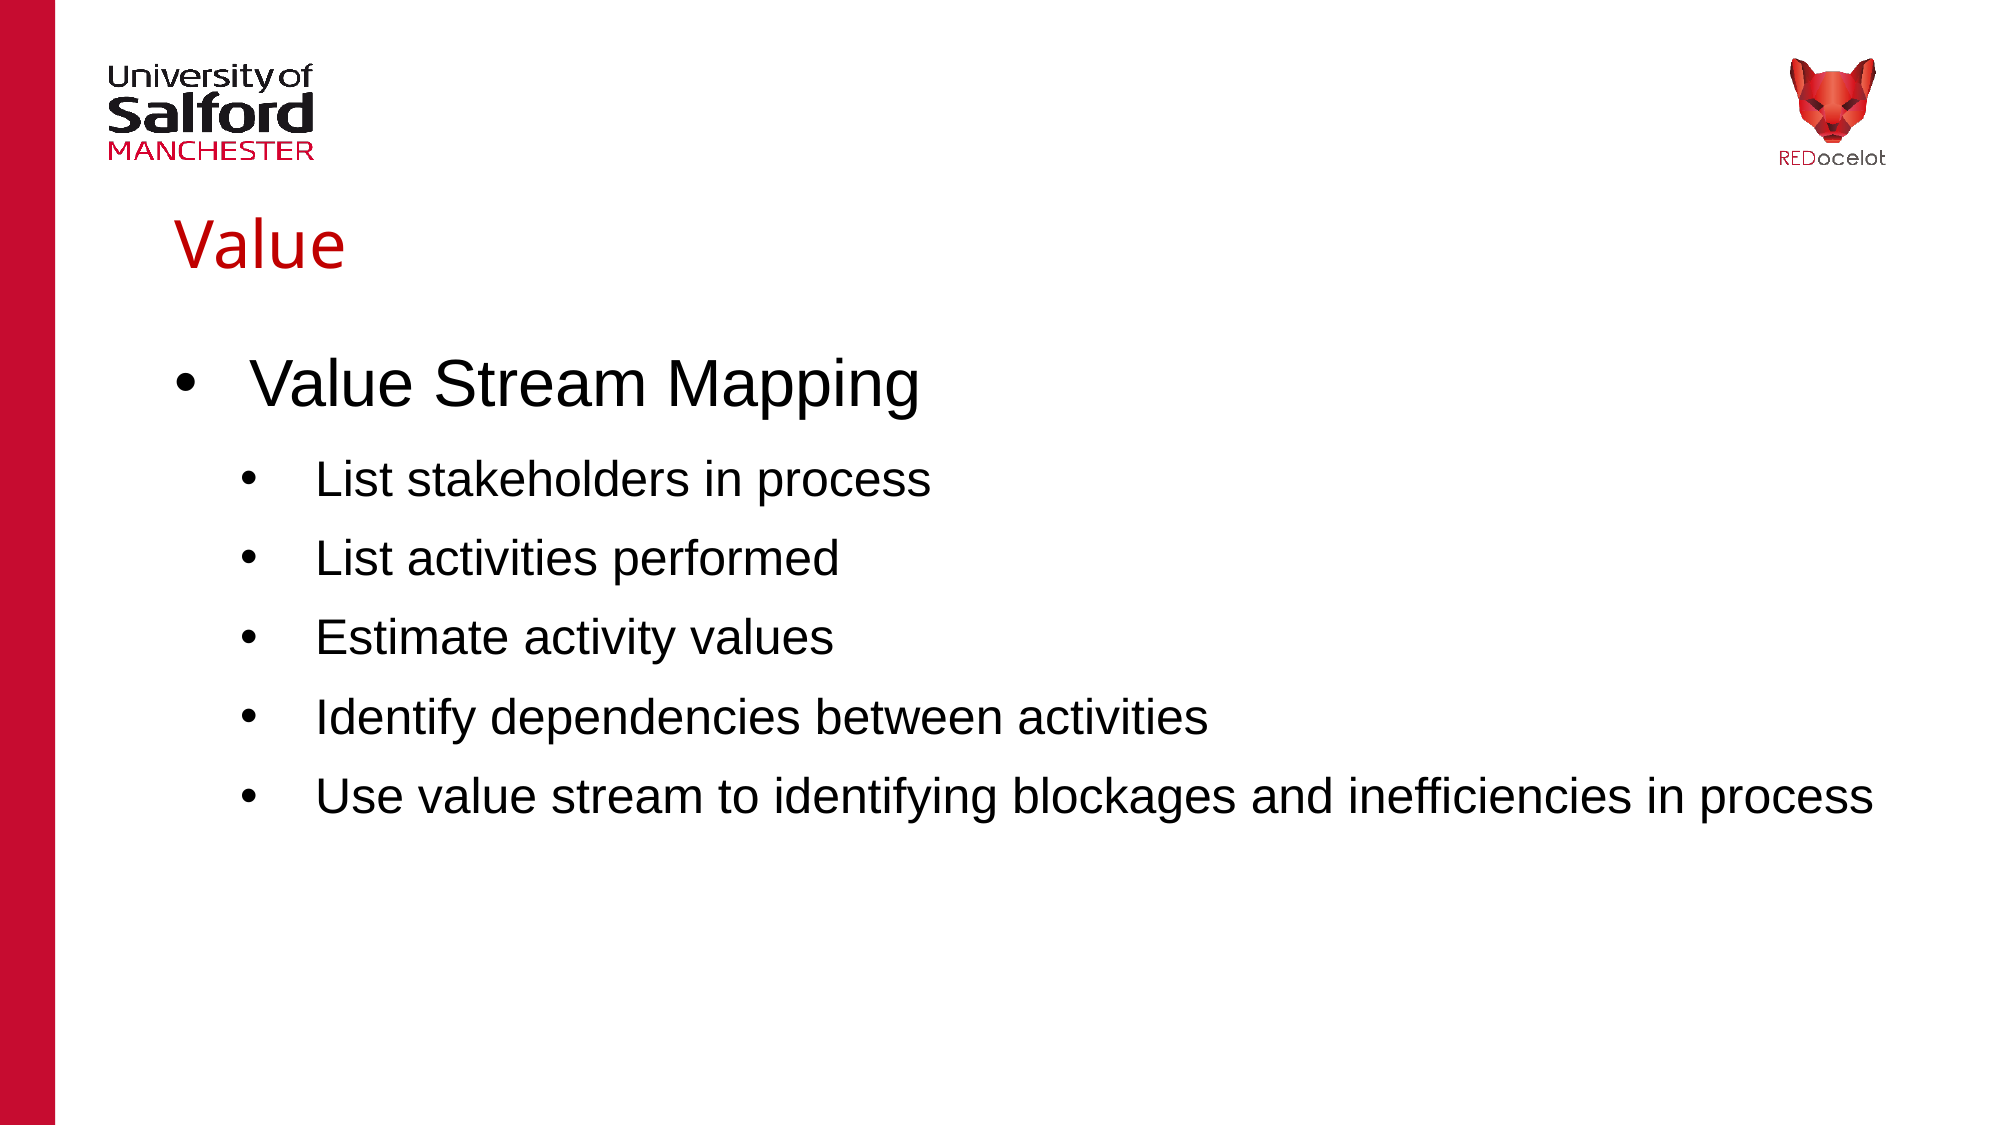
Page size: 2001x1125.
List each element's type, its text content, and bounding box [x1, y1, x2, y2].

picture [60, 27, 362, 196]
picture [1766, 43, 1899, 180]
title Value [159, 201, 1899, 310]
list Value Stream Mapping List stakeholders in process List activities performed Estimate activity values Identify dependencies between activities Use value stream to identifying blockages and inefficiencies in process [159, 340, 1899, 1004]
